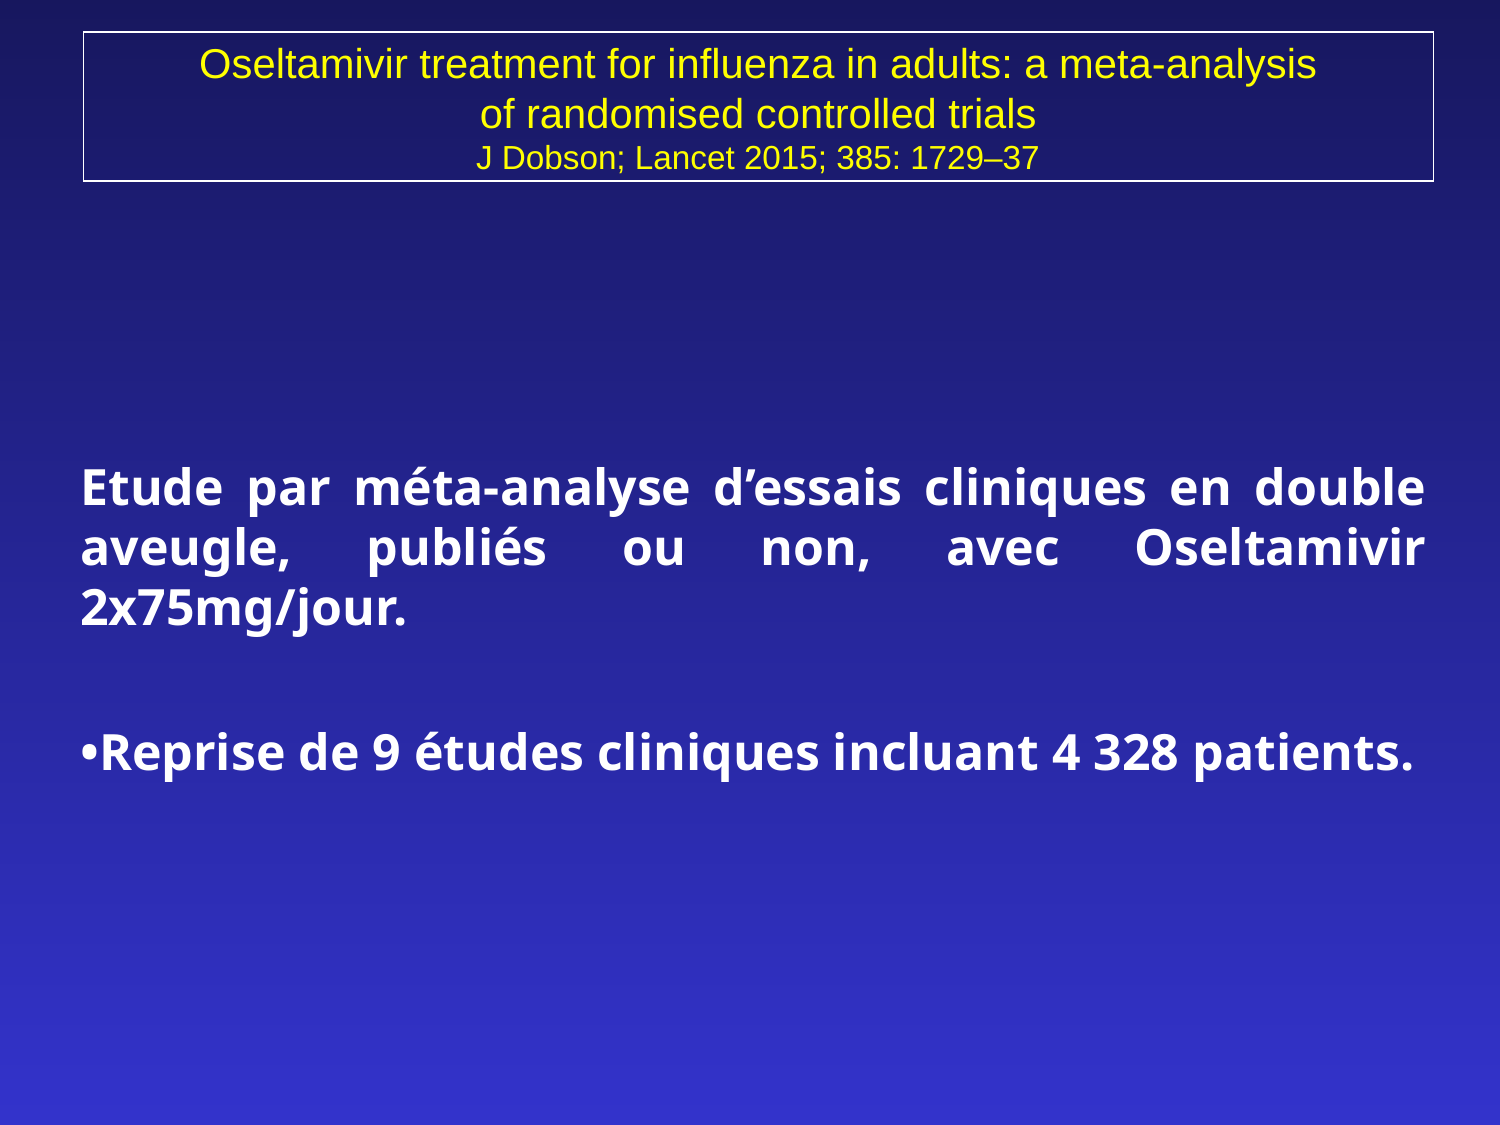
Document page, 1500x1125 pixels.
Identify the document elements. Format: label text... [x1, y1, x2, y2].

title Oseltamivir treatment for influenza in adults: a meta-analysis of randomised controlled trials J Dobson; Lancet 2015; 385: 1729–37 [83, 31, 1434, 182]
text_box Etude par méta-analyse d’essais cliniques en double aveugle, publiés ou non, avec Oseltamivir 2x75mg/jour. •Reprise de 9 études cliniques incluant 4 328 patients. [65, 448, 1442, 789]
